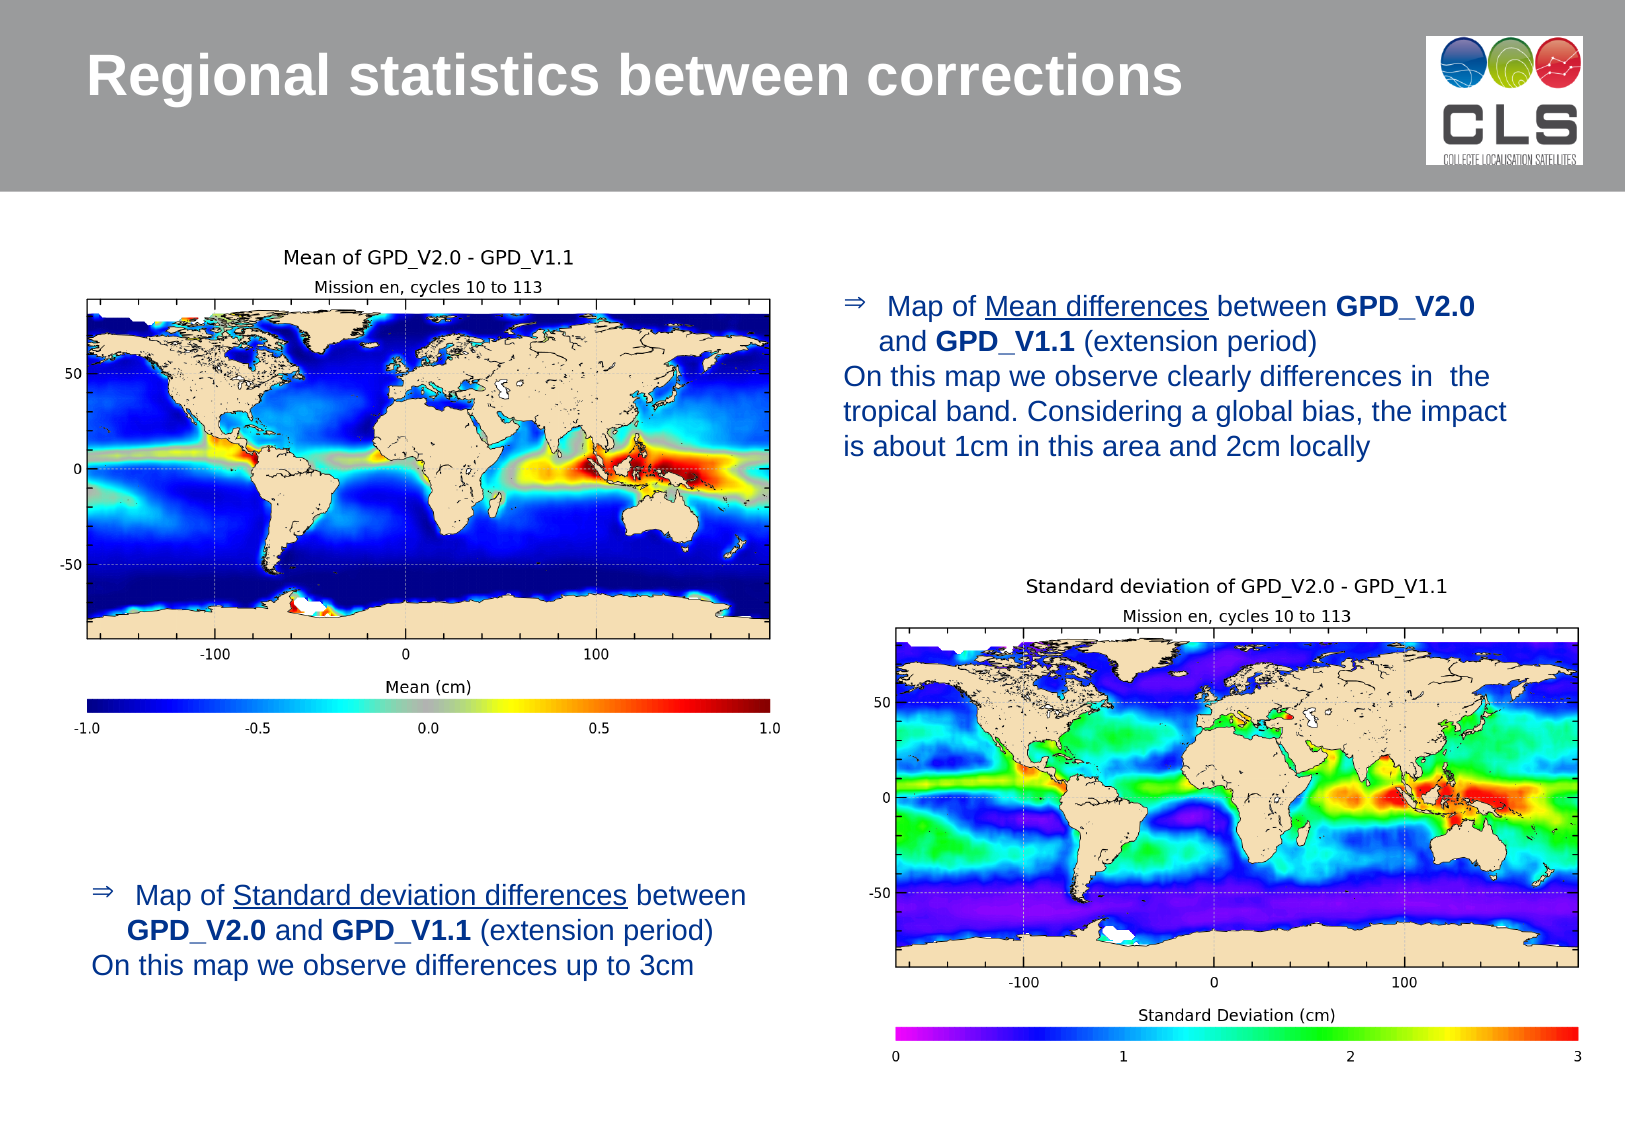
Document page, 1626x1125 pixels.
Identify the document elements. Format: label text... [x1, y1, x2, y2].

text_box Map of Mean differences between GPD_V2.0 and GPD_V1.1 (extension period) On this map we observe clearly differences in the tropical band. Considering a global bias, the impact is about 1cm in this area and 2cm locally [828, 279, 1538, 470]
text_box Regional statistics between corrections [71, 40, 1479, 172]
text_box Map of Standard deviation differences between GPD_V2.0 and GPD_V1.1 (extension period) On this map we observe differences up to 3cm [76, 869, 786, 989]
picture [3, 225, 810, 762]
picture [811, 553, 1619, 1091]
picture [1426, 36, 1583, 165]
